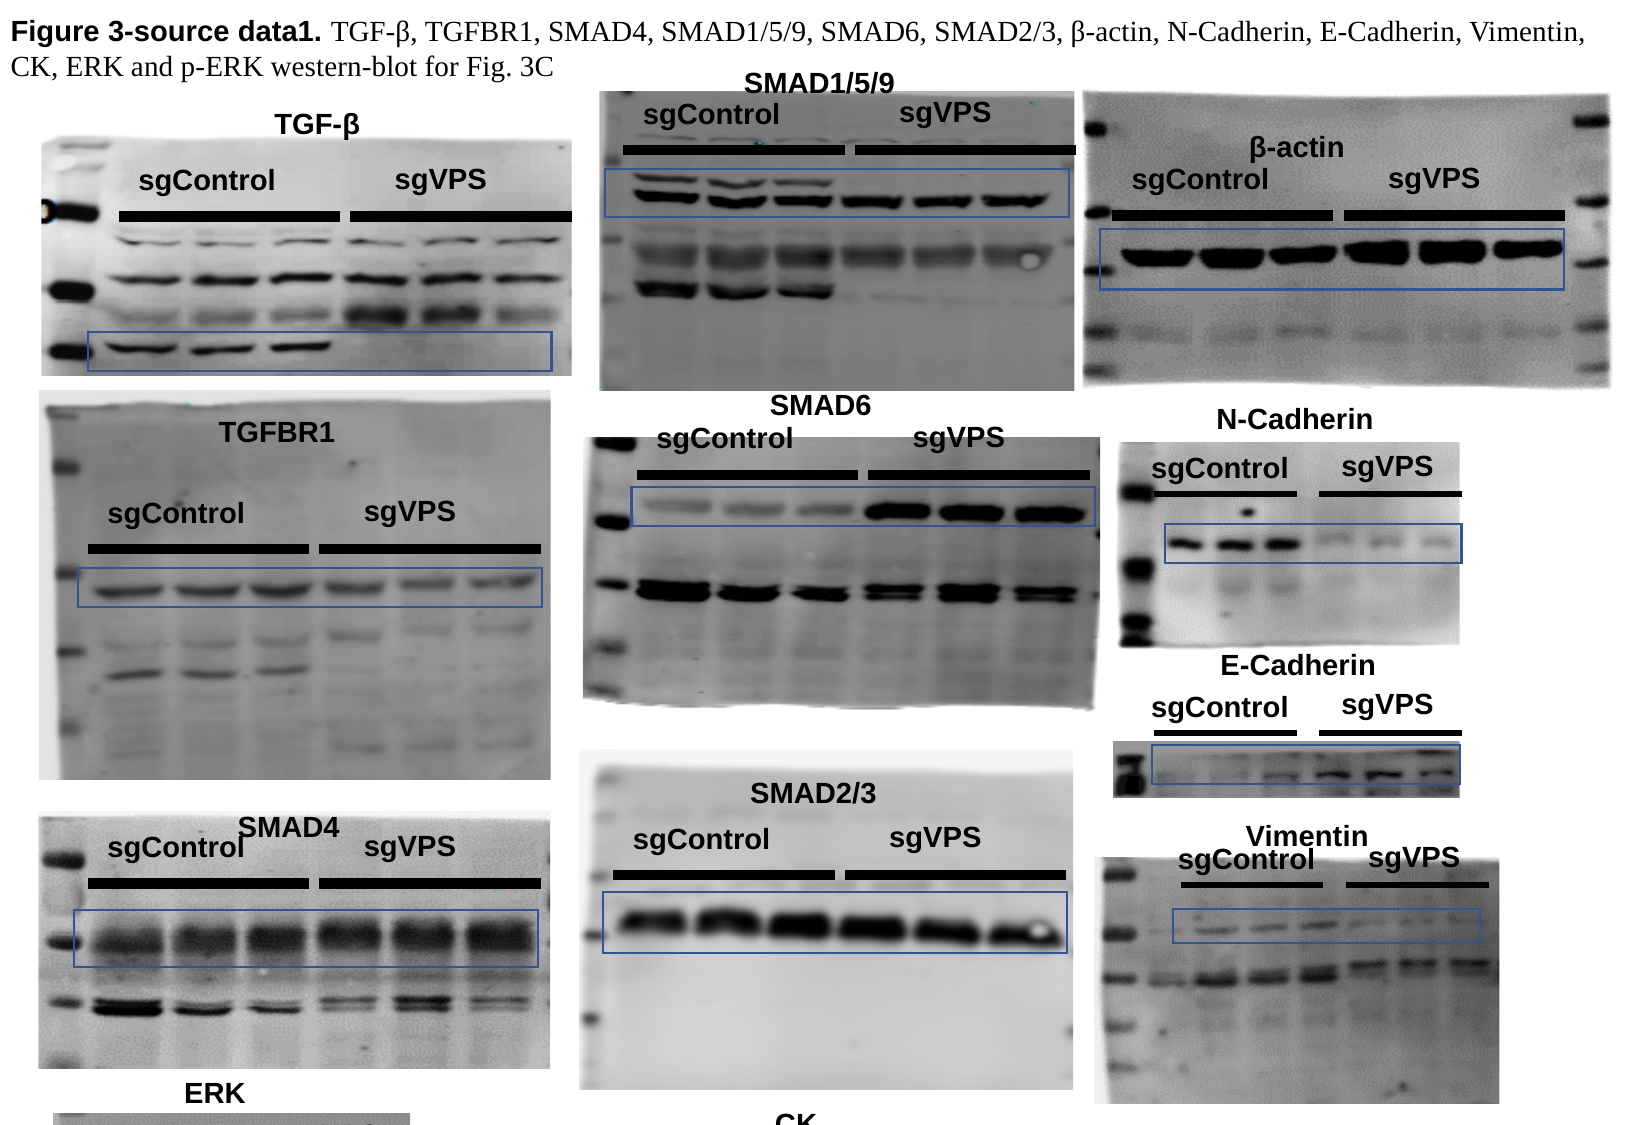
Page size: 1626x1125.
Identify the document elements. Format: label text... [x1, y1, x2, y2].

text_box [88, 484, 541, 550]
text_box Figure 3-source data1. TGF-β, TGFBR1, SMAD4, SMAD1/5/9, SMAD6, SMAD2/3, β-actin, N-Cadherin, E-Cadherin, Vimentin, CK, ERK and p-ERK western-blot for Fig. 3C [0, 5, 1609, 90]
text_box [38, 57, 1617, 1090]
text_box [118, 152, 572, 217]
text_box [613, 811, 1067, 876]
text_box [623, 85, 1077, 150]
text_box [603, 1097, 996, 1125]
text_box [1136, 678, 1464, 733]
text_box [1136, 439, 1464, 495]
picture [1109, 741, 1460, 805]
picture [1115, 442, 1460, 655]
picture [1093, 857, 1500, 1104]
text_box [1163, 830, 1490, 886]
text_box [41, 1067, 450, 1125]
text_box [1112, 151, 1565, 216]
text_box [636, 410, 1090, 475]
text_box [88, 819, 541, 884]
